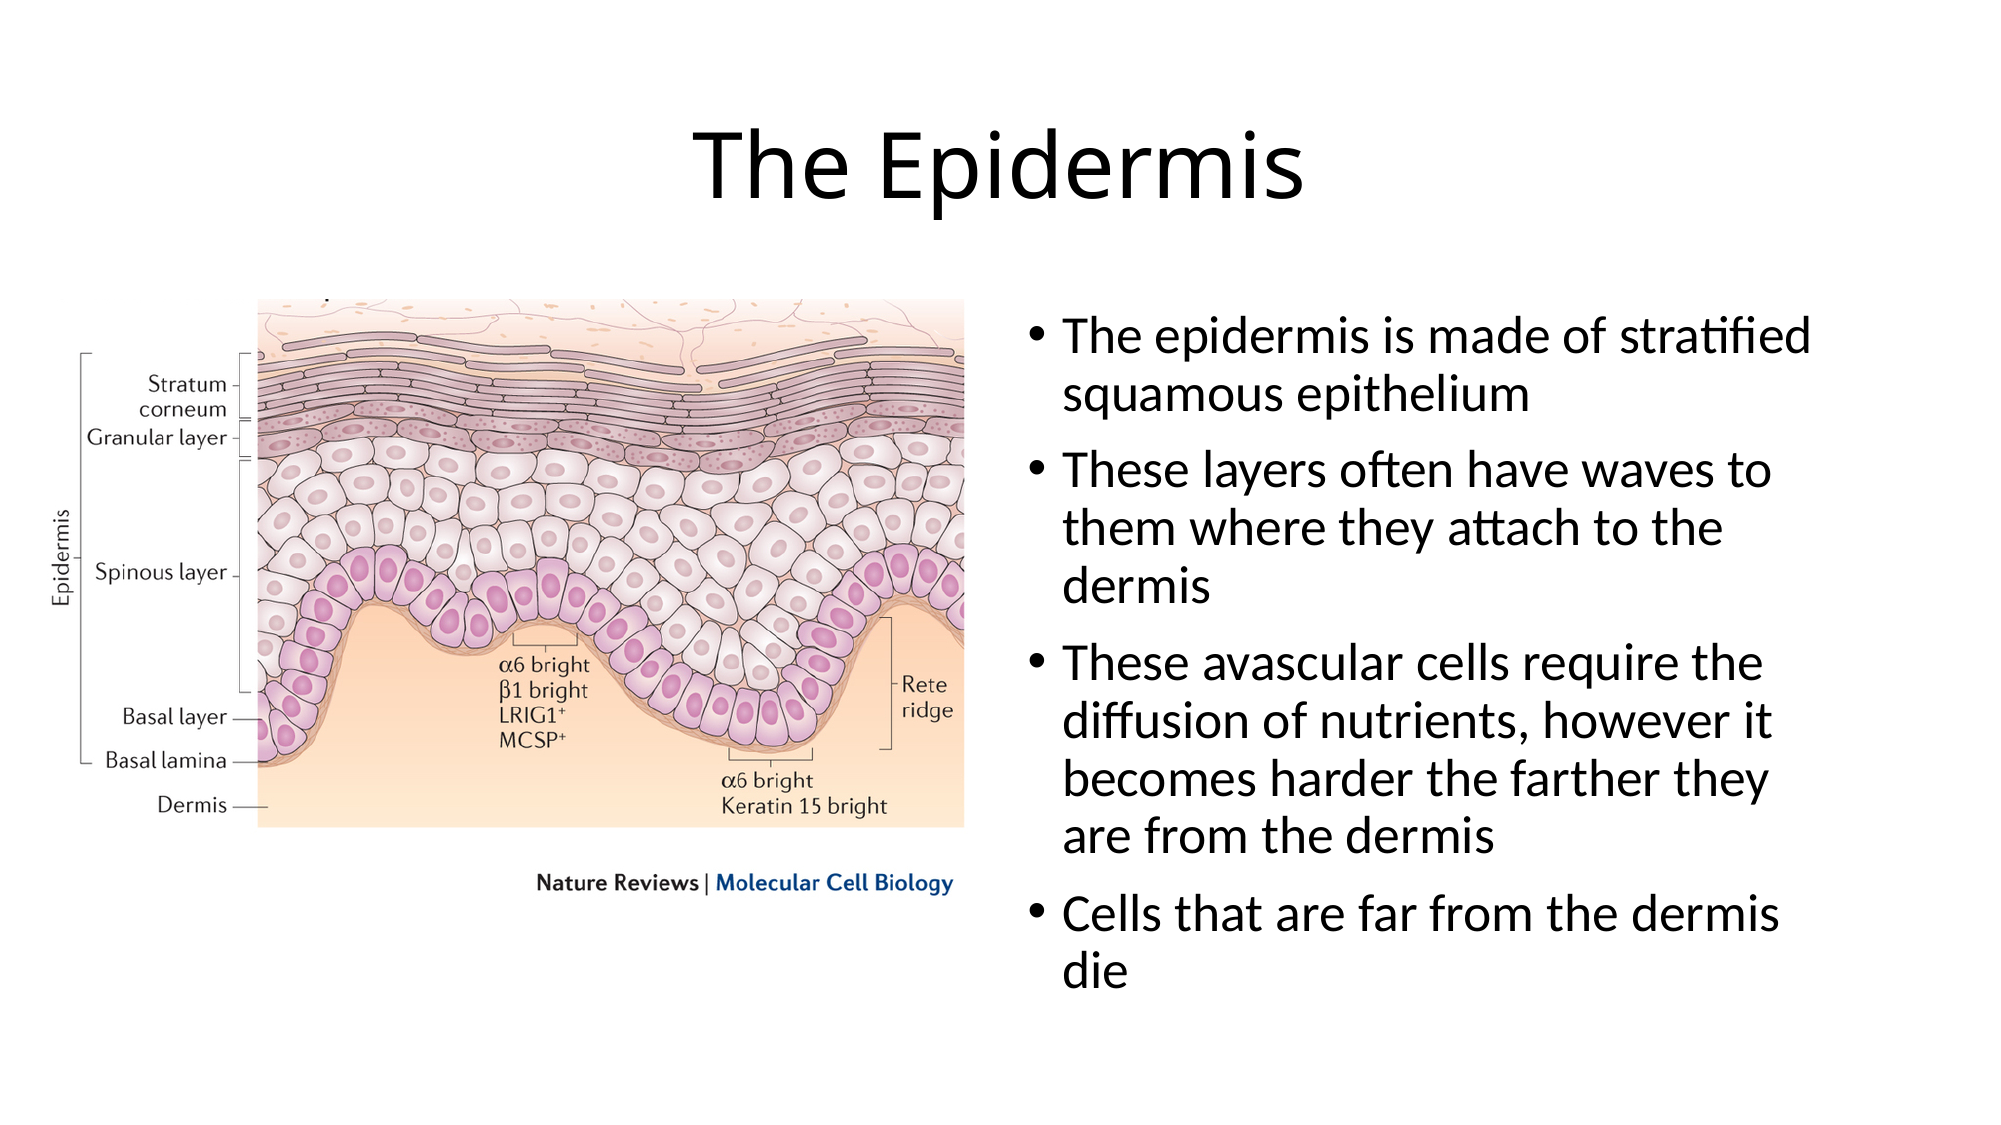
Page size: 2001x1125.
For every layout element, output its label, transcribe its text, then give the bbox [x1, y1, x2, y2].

list The epidermis is made of stratified squamous epithelium These layers often have waves to them where they attach to the dermis These avascular cells require the diffusion of nutrients, however it becomes harder the farther they are from the dermis Cells that are far from the dermis die [1012, 299, 1863, 1014]
picture [47, 299, 969, 900]
title The Epidermis [137, 59, 1863, 278]
